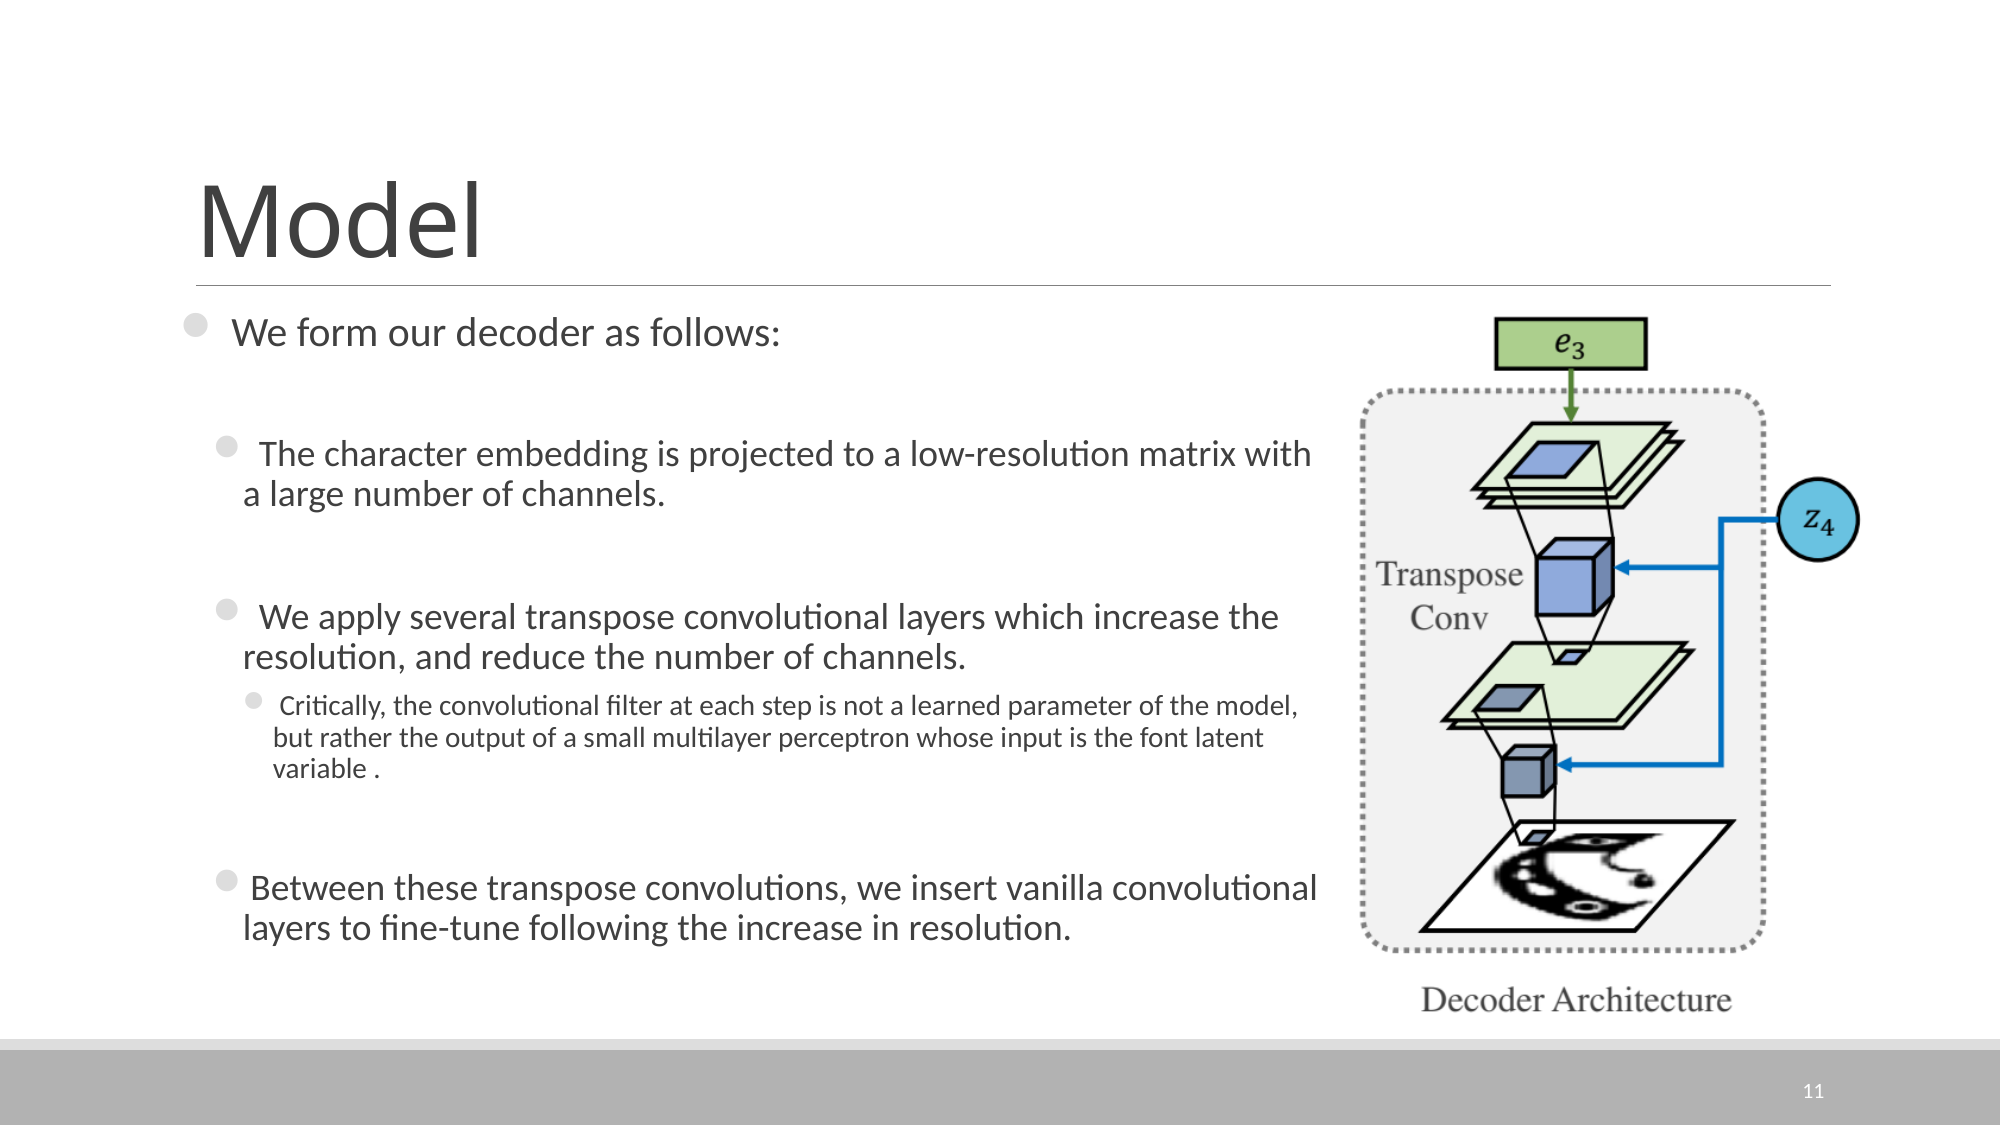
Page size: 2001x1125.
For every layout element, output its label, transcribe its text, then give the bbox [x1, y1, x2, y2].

slide_number 11 [1624, 1059, 1840, 1120]
picture [1351, 302, 1873, 1028]
title Model [180, 47, 1830, 285]
